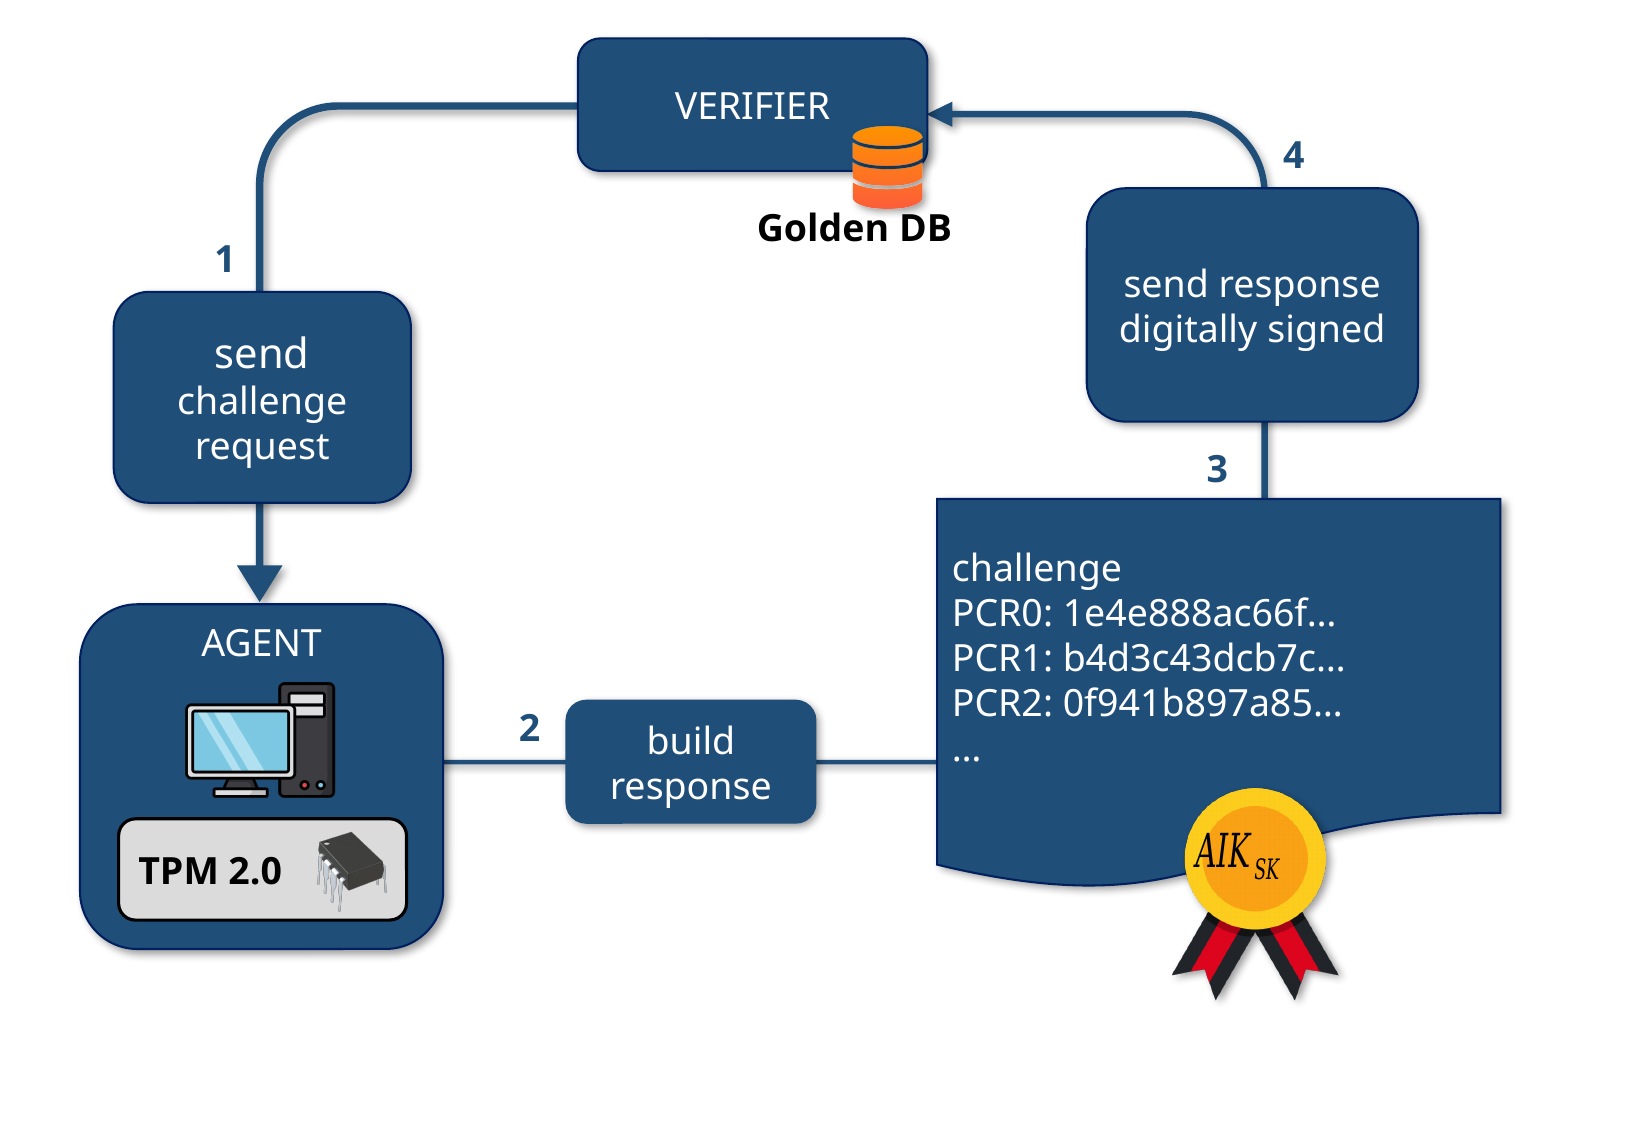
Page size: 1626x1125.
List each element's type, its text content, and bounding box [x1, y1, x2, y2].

text_box 1 [199, 228, 500, 288]
text_box [255, 102, 575, 228]
text_box [826, 759, 935, 765]
text_box TPM 2.0 [118, 818, 407, 921]
picture [309, 827, 397, 915]
text_box AGENT [80, 604, 444, 950]
text_box build response [565, 701, 817, 824]
text_box challenge PCR0: 1e4e888ac66f… PCR1: b4d3c43dcb7c… PCR2: 0f941b897a85… … [936, 497, 1502, 887]
text_box Golden DB [742, 196, 1033, 257]
text_box send challenge request [113, 291, 411, 503]
picture [846, 126, 929, 209]
text_box VERIFIER [577, 38, 928, 171]
text_box 2 [504, 696, 804, 756]
text_box 4 [1268, 123, 1568, 184]
picture [1139, 777, 1371, 1009]
text_box [236, 513, 283, 602]
picture [180, 682, 343, 803]
text_box send response digitally signed [1086, 188, 1419, 422]
text_box [454, 759, 563, 765]
text_box 3 [1191, 437, 1492, 498]
text_box [937, 101, 1268, 186]
